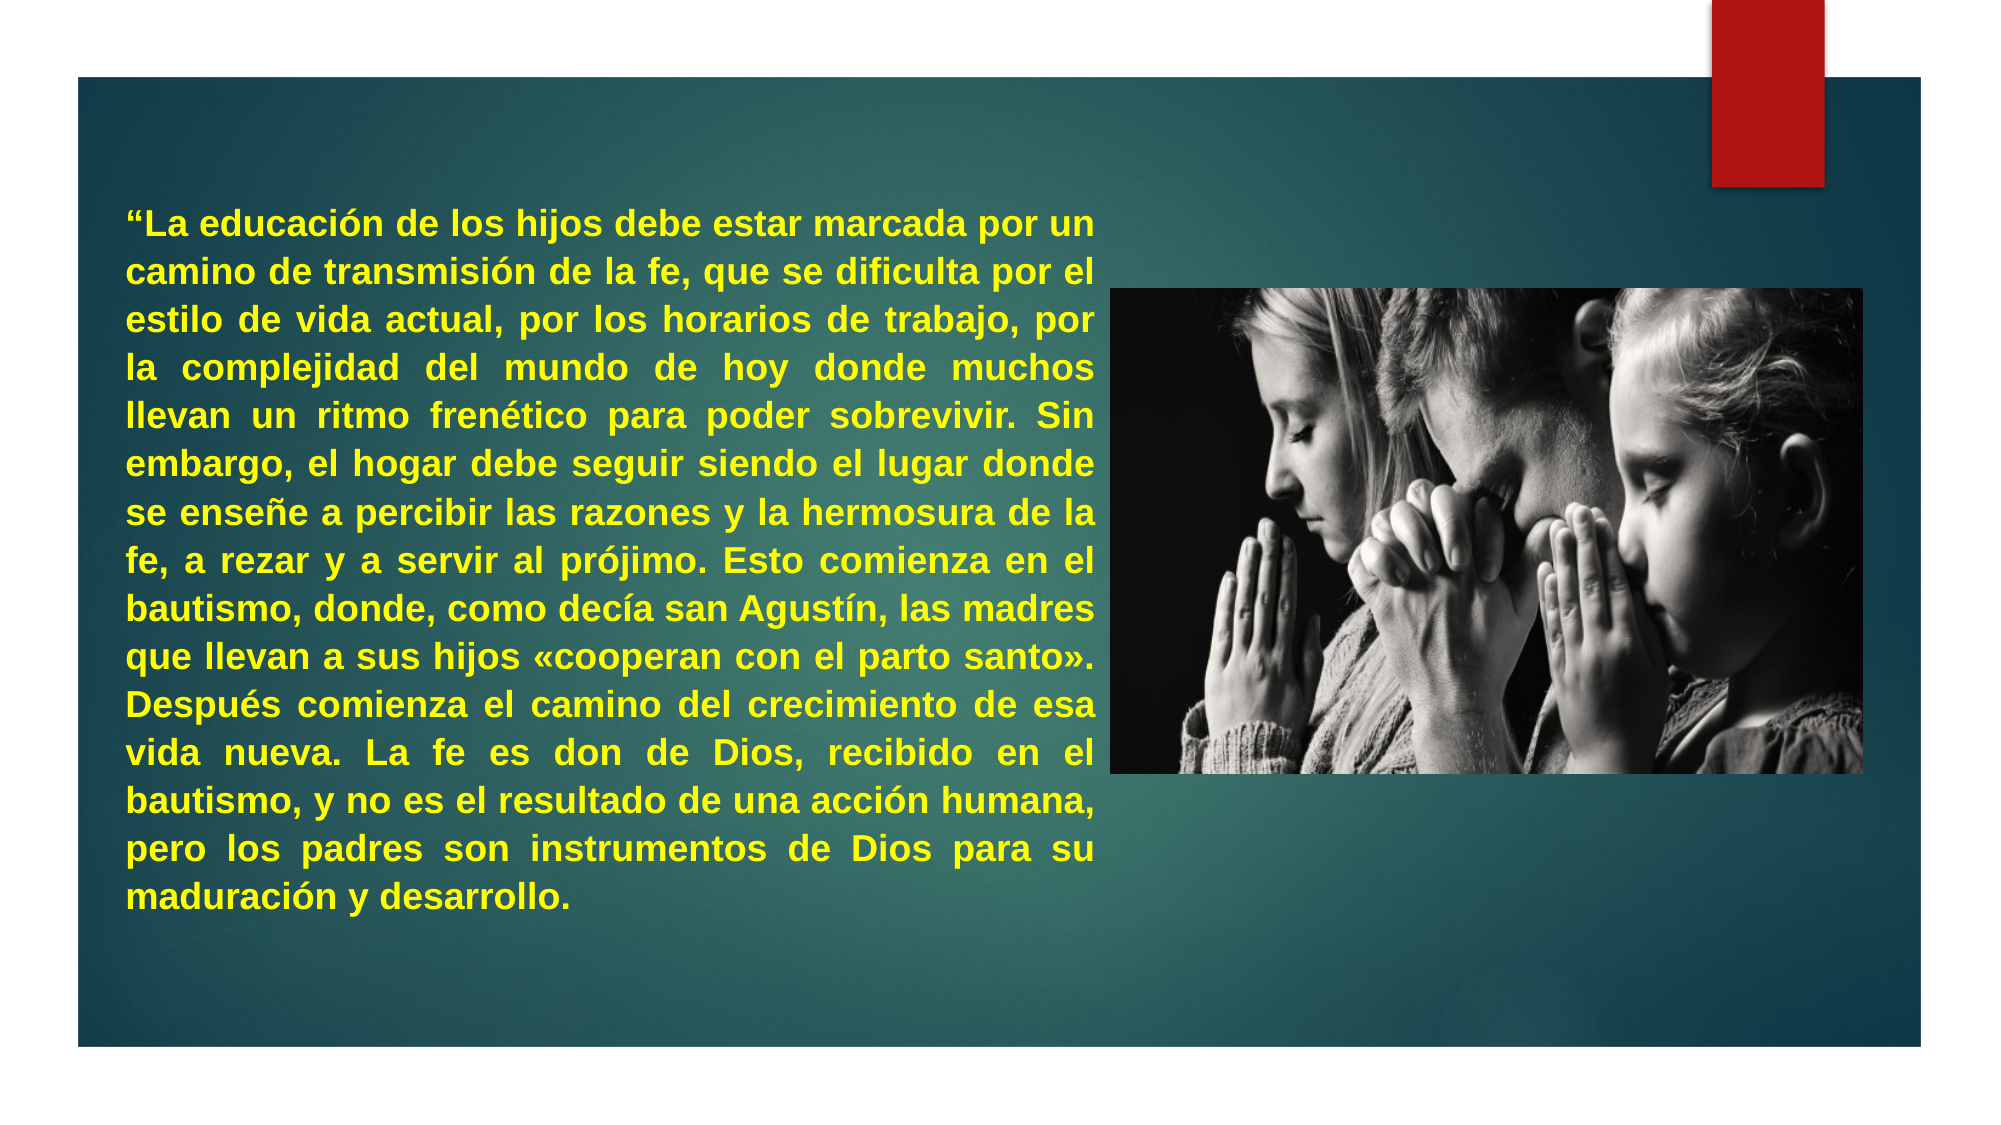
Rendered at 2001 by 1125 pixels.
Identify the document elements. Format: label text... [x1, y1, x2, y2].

text_box “La educación de los hijos debe estar marcada por un camino de transmisión de la fe, que se dificulta por el estilo de vida actual, por los horarios de trabajo, por la complejidad del mundo de hoy donde muchos llevan un ritmo frenético para poder sobrevivir. Sin embargo, el hogar debe seguir siendo el lugar donde se enseñe a percibir las razones y la hermosura de la fe, a rezar y a servir al prójimo. Esto comienza en el bautismo, donde, como decía san Agustín, las madres que llevan a sus hijos «cooperan con el parto santo». Después comienza el camino del crecimiento de esa vida nueva. La fe es don de Dios, recibido en el bautismo, y no es el resultado de una acción humana, pero los padres son instrumentos de Dios para su maduración y desarrollo. [110, 188, 1111, 925]
picture [1110, 288, 1863, 774]
